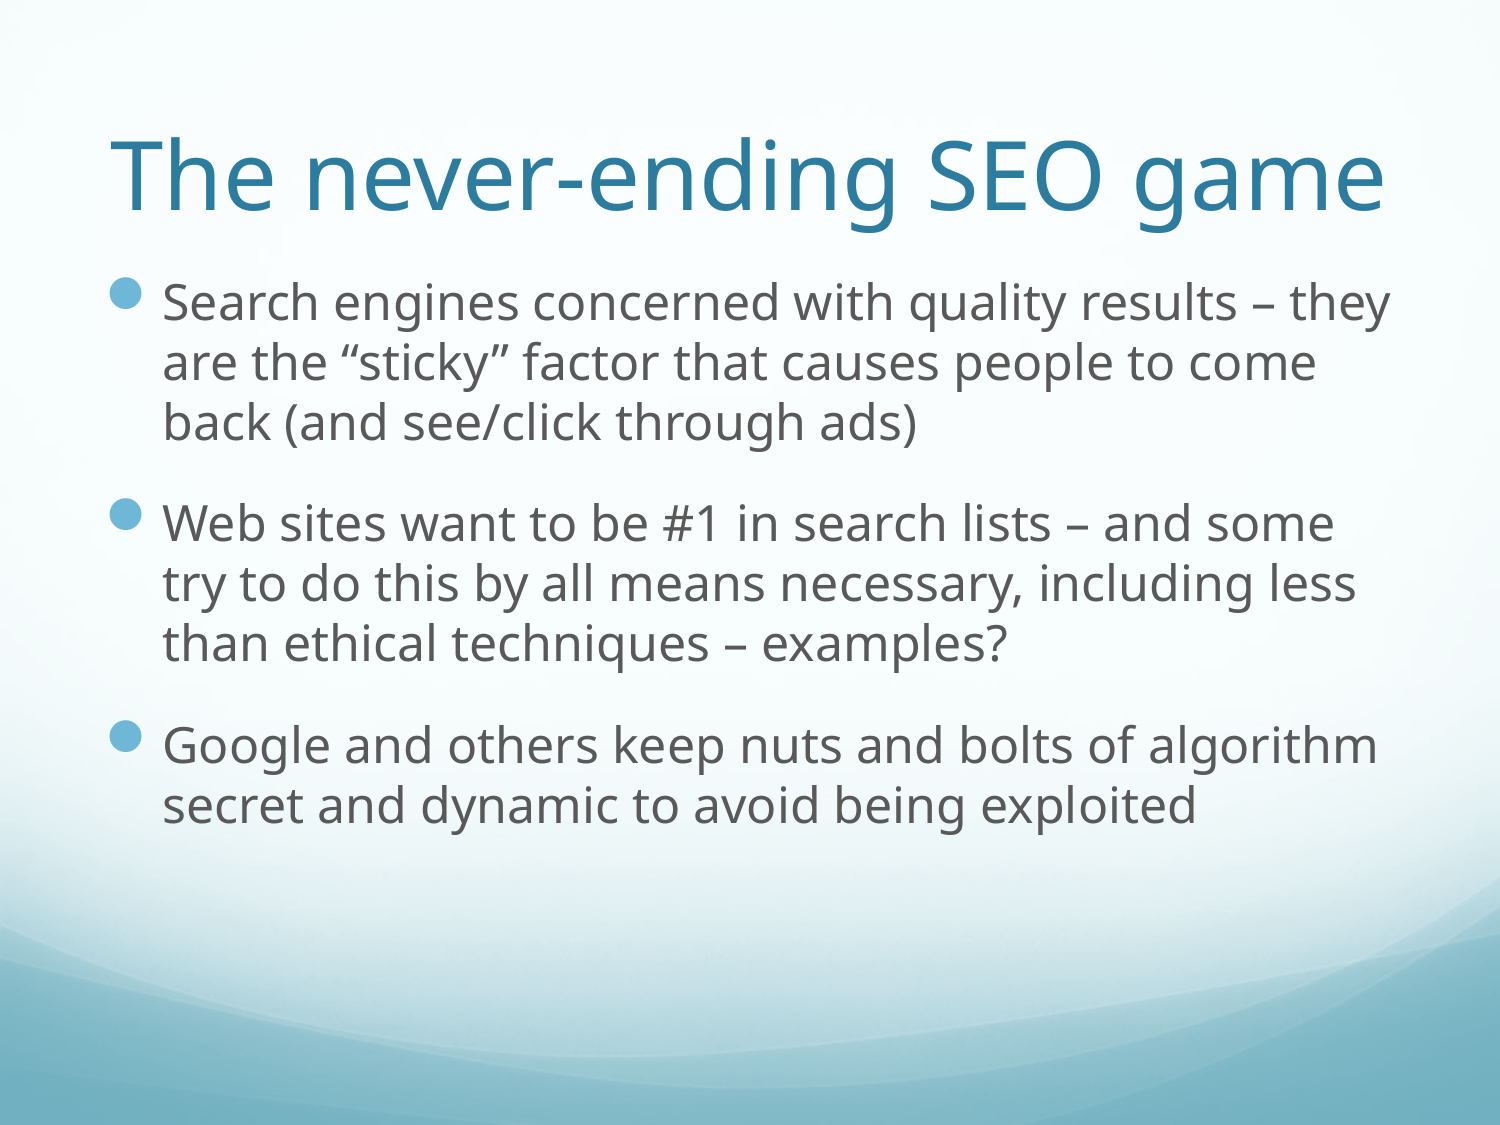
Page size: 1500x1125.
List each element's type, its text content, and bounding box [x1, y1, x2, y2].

list Search engines concerned with quality results – they are the “sticky” factor that causes people to come back (and see/click through ads) Web sites want to be #1 in search lists – and some try to do this by all means necessary, including less than ethical techniques – examples? Google and others keep nuts and bolts of algorithm secret and dynamic to avoid being exploited [90, 262, 1410, 975]
title The never-ending SEO game [90, 17, 1410, 237]
